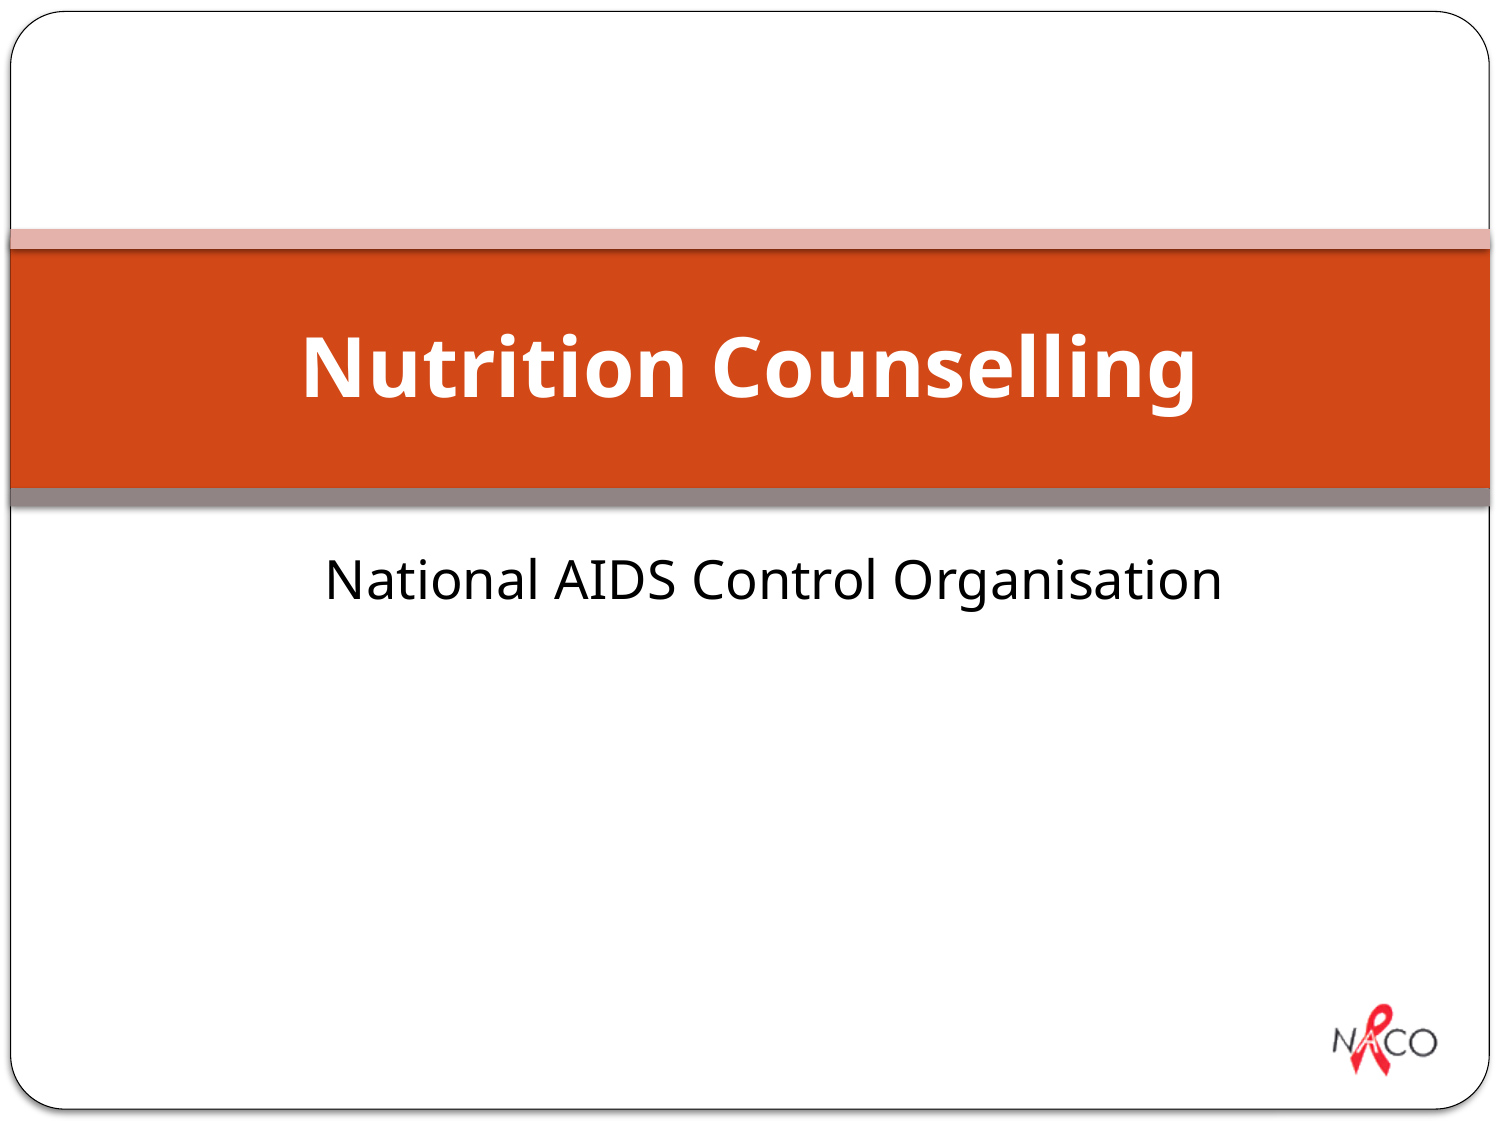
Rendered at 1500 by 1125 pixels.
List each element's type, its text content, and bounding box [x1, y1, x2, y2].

title Nutrition Counselling [74, 246, 1426, 489]
picture [1324, 999, 1443, 1083]
subtitle National AIDS Control Organisation [249, 537, 1301, 651]
